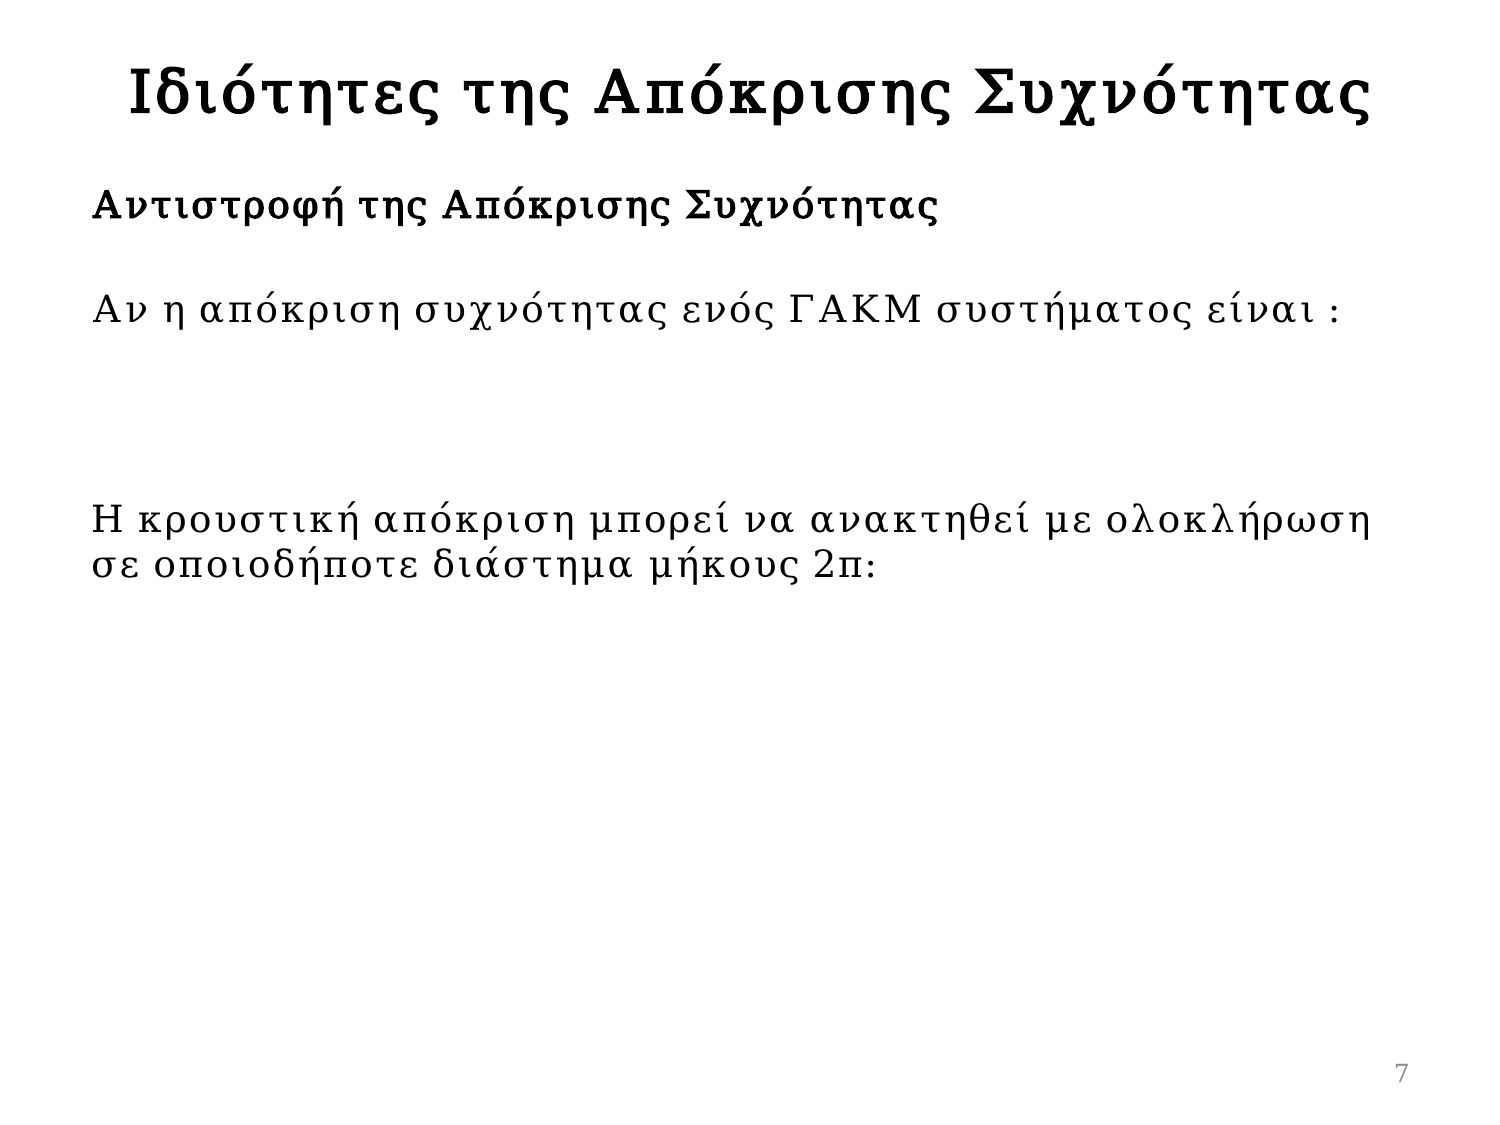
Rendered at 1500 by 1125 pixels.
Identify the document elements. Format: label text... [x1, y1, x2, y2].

slide_number 7 [1222, 1042, 1425, 1103]
title Ιδιότητες της Απόκρισης Συχνότητας [75, 19, 1425, 159]
